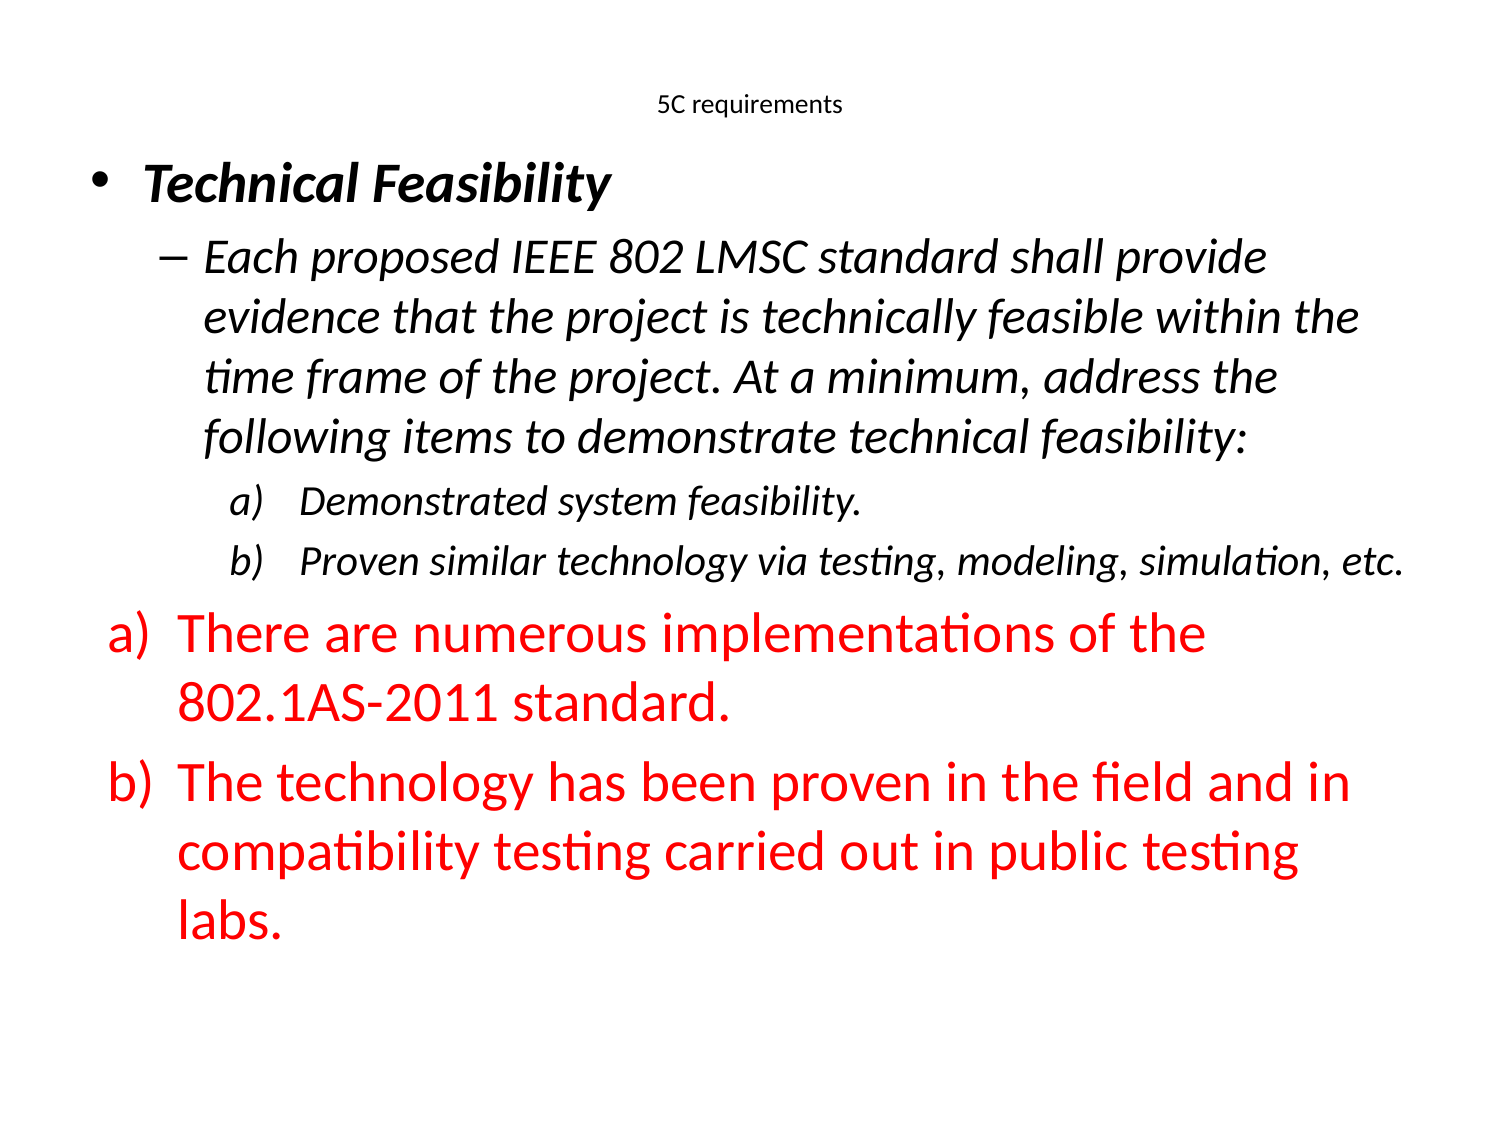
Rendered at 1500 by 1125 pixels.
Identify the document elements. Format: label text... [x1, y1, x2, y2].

title 5C requirements [75, 78, 1425, 137]
list Technical Feasibility Each proposed IEEE 802 LMSC standard shall provide evidence that the project is technically feasible within the time frame of the project. At a minimum, address the following items to demonstrate technical feasibility: Demonstrated system feasibility. Proven similar technology via testing, modeling, simulation, etc. There are numerous implementations of the 802.1AS-2011 standard. The technology has been proven in the field and in compatibility testing carried out in public testing labs. [75, 137, 1425, 1005]
